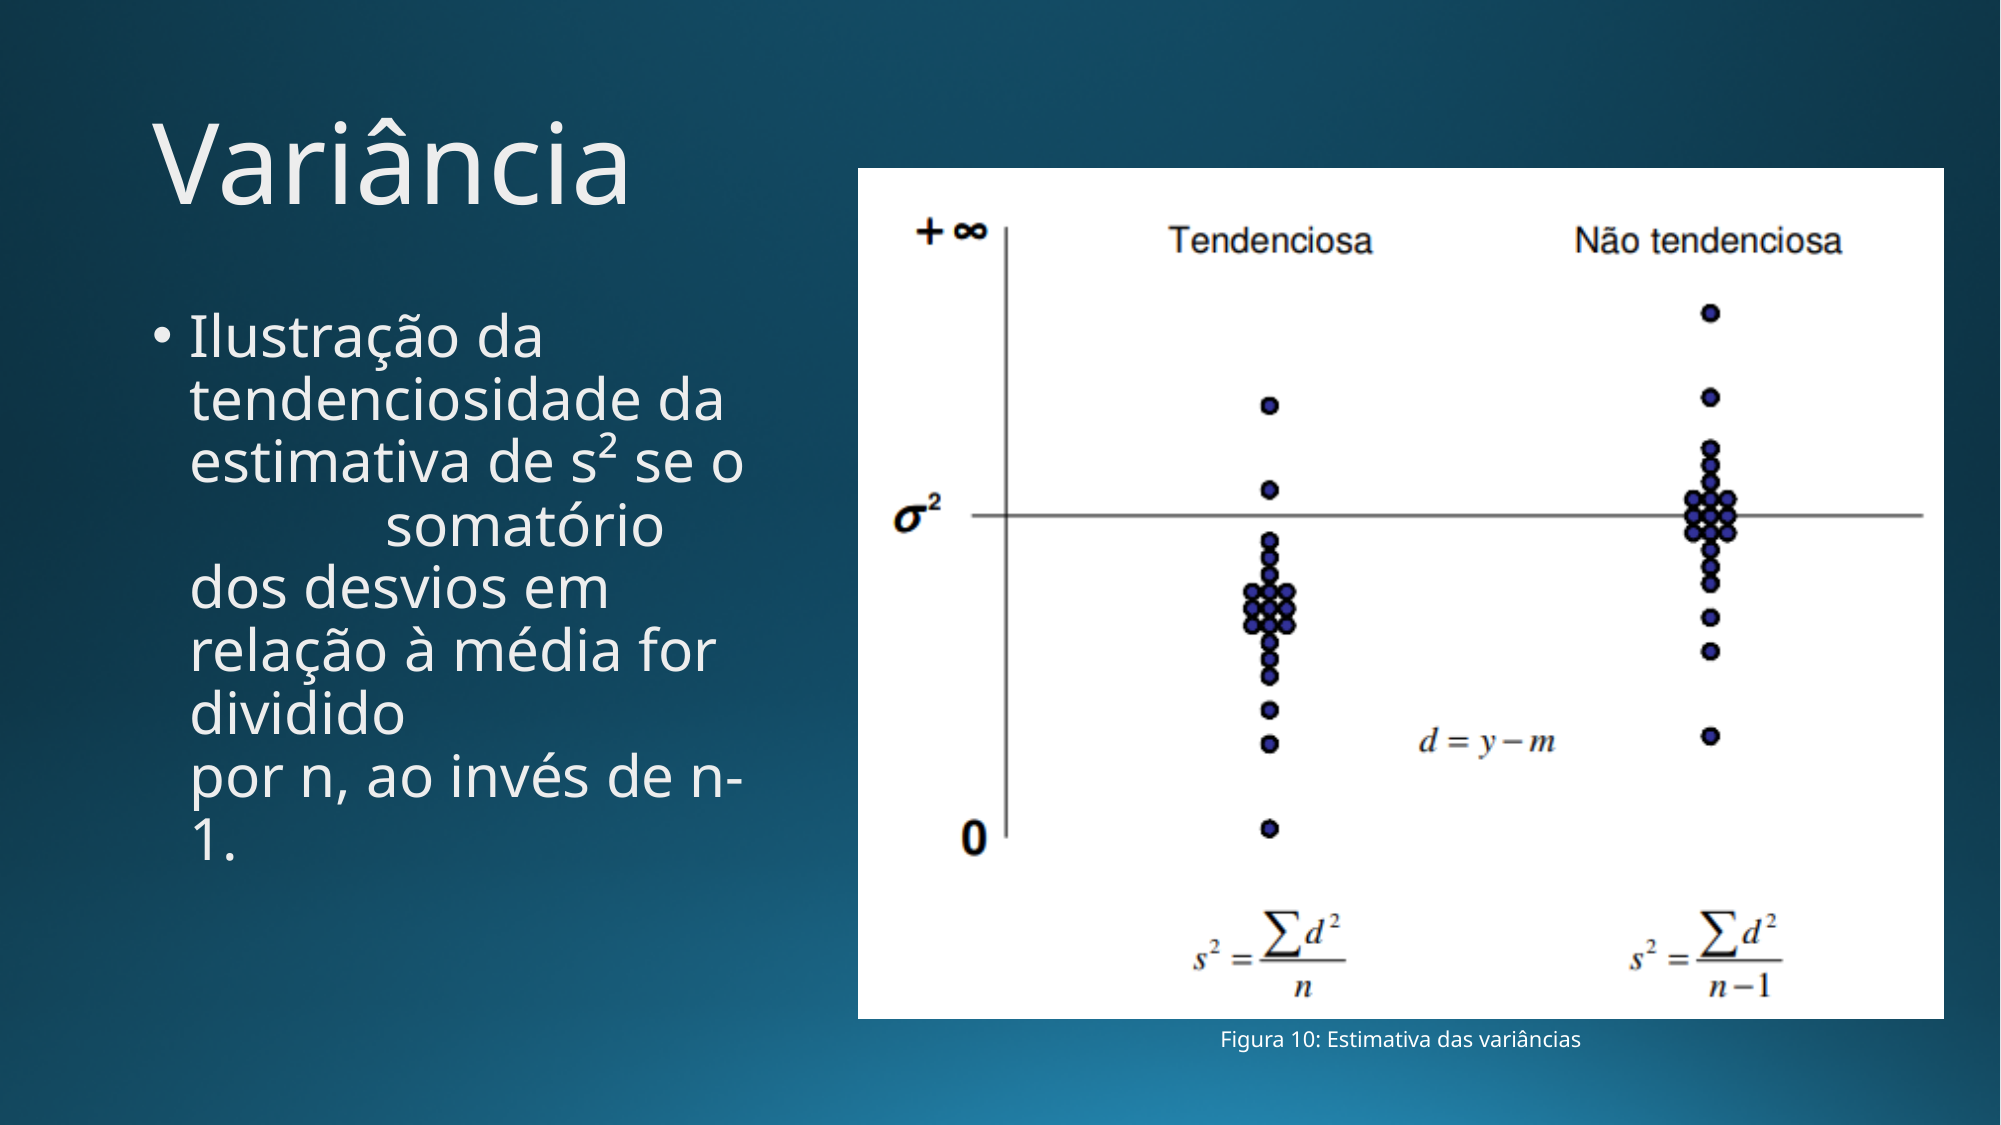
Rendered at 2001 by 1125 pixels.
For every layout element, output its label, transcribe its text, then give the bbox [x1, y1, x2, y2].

text_box Variância [137, 59, 1863, 278]
picture [0, 0, 2001, 1125]
text_box Figura 10: Estimativa das variâncias [901, 1027, 1902, 1060]
text_box Ilustração da tendenciosidade da estimativa de s² se o somatório dos desvios em relação à média for dividido por n, ao invés de n-1. [137, 299, 780, 1013]
